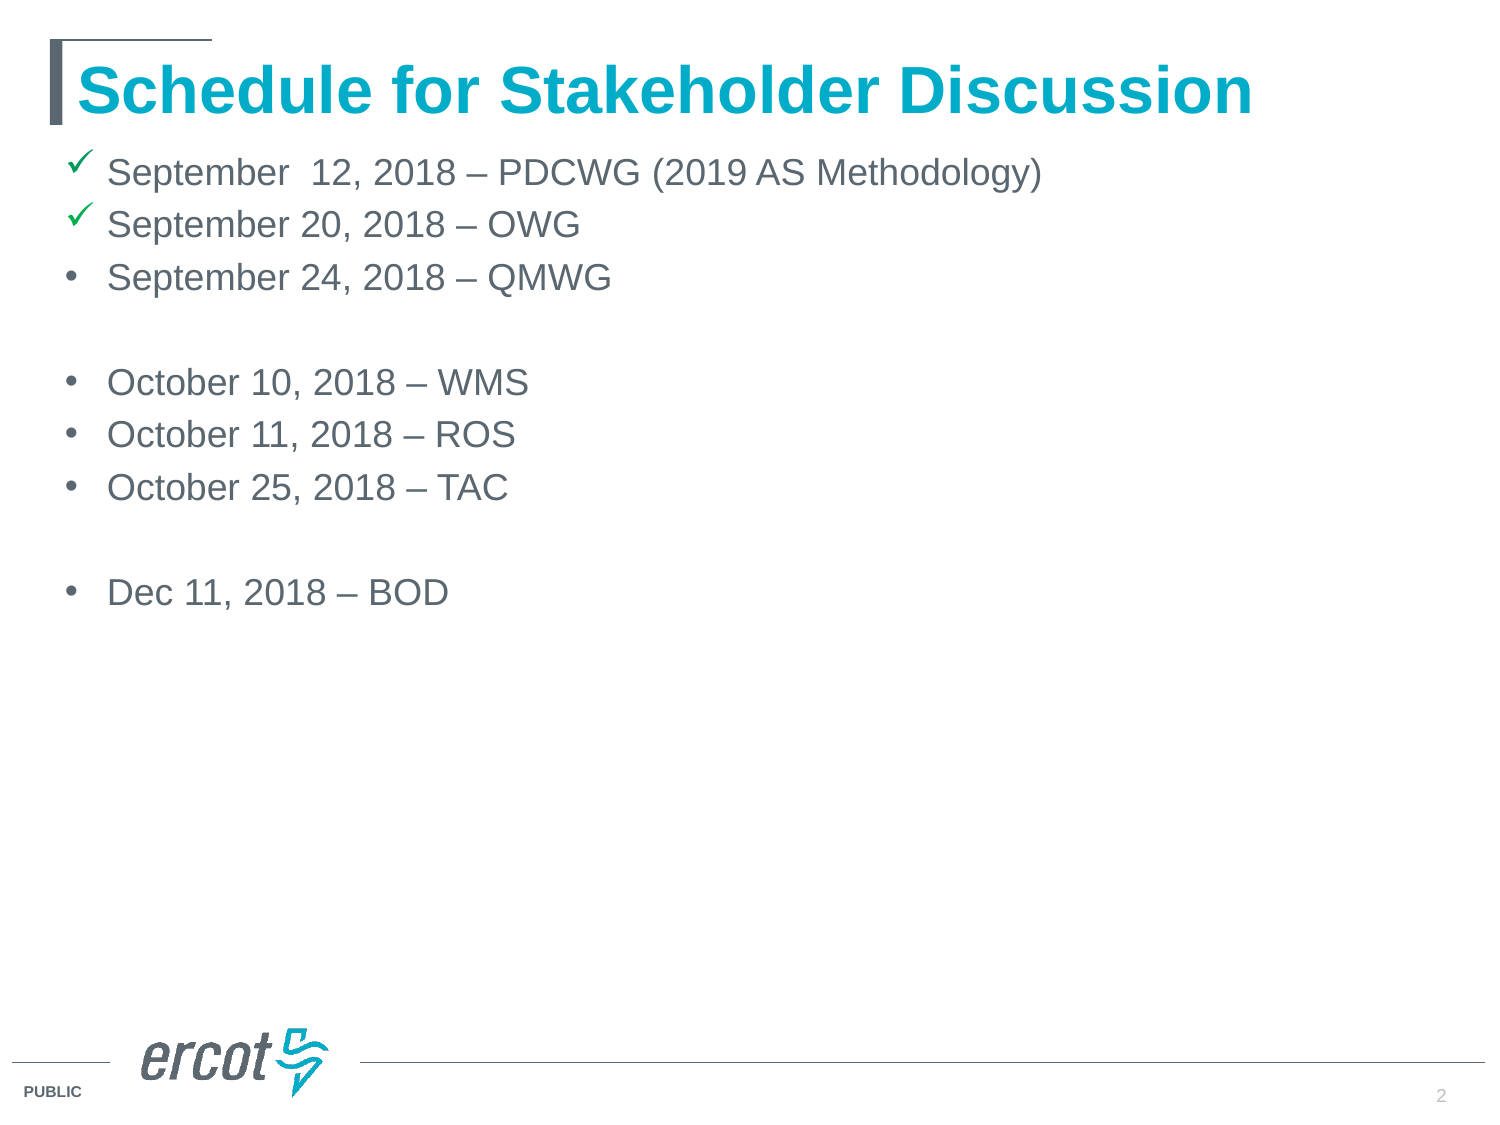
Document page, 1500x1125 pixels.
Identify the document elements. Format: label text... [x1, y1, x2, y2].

title Schedule for Stakeholder Discussion [62, 39, 1450, 125]
list September 12, 2018 – PDCWG (2019 AS Methodology) September 20, 2018 – OWG September 24, 2018 – QMWG October 10, 2018 – WMS October 11, 2018 – ROS October 25, 2018 – TAC Dec 11, 2018 – BOD [50, 140, 1450, 972]
picture [137, 1024, 332, 1100]
